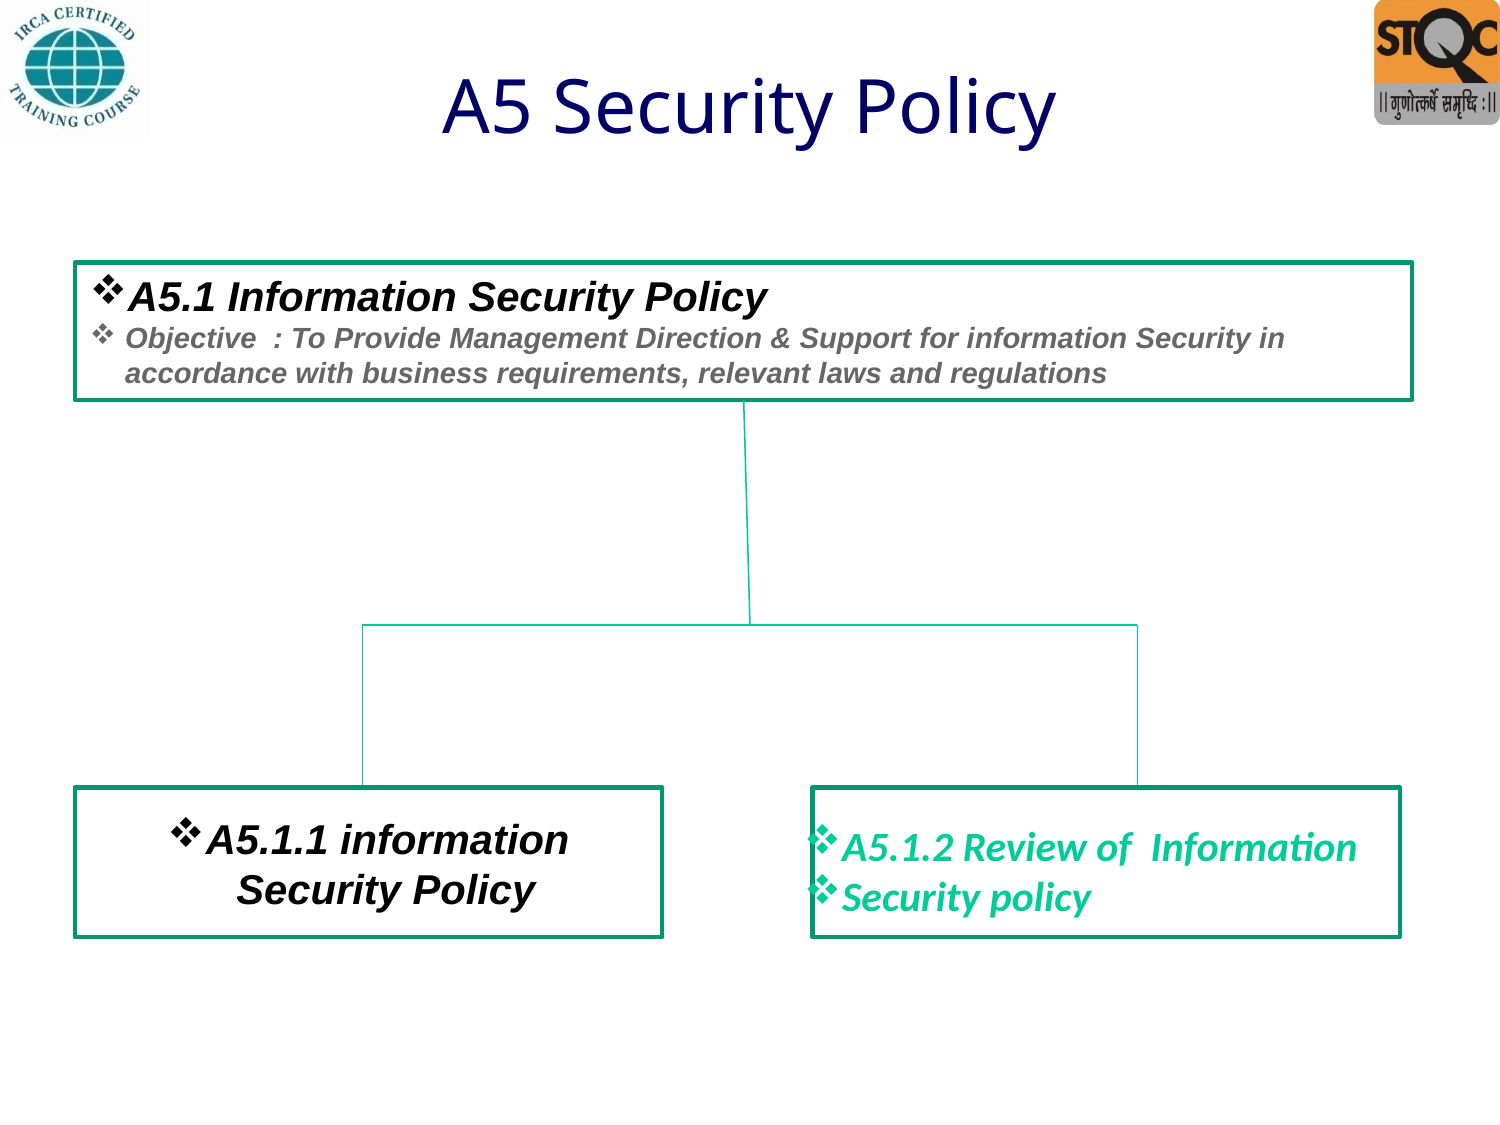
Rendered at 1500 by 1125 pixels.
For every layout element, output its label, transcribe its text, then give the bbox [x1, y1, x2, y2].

title A5 Security Policy [74, 44, 1426, 163]
picture [0, 0, 150, 137]
text_box A5.1.2 Review of Information Security policy [789, 812, 1383, 928]
picture [1374, 0, 1500, 125]
text_box [810, 785, 1402, 939]
text_box A5.1 Information Security Policy Objective : To Provide Management Direction & Support for information Security in accordance with business requirements, relevant laws and regulations [73, 260, 1414, 402]
text_box A5.1.1 information Security Policy [73, 785, 664, 939]
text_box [743, 399, 751, 624]
